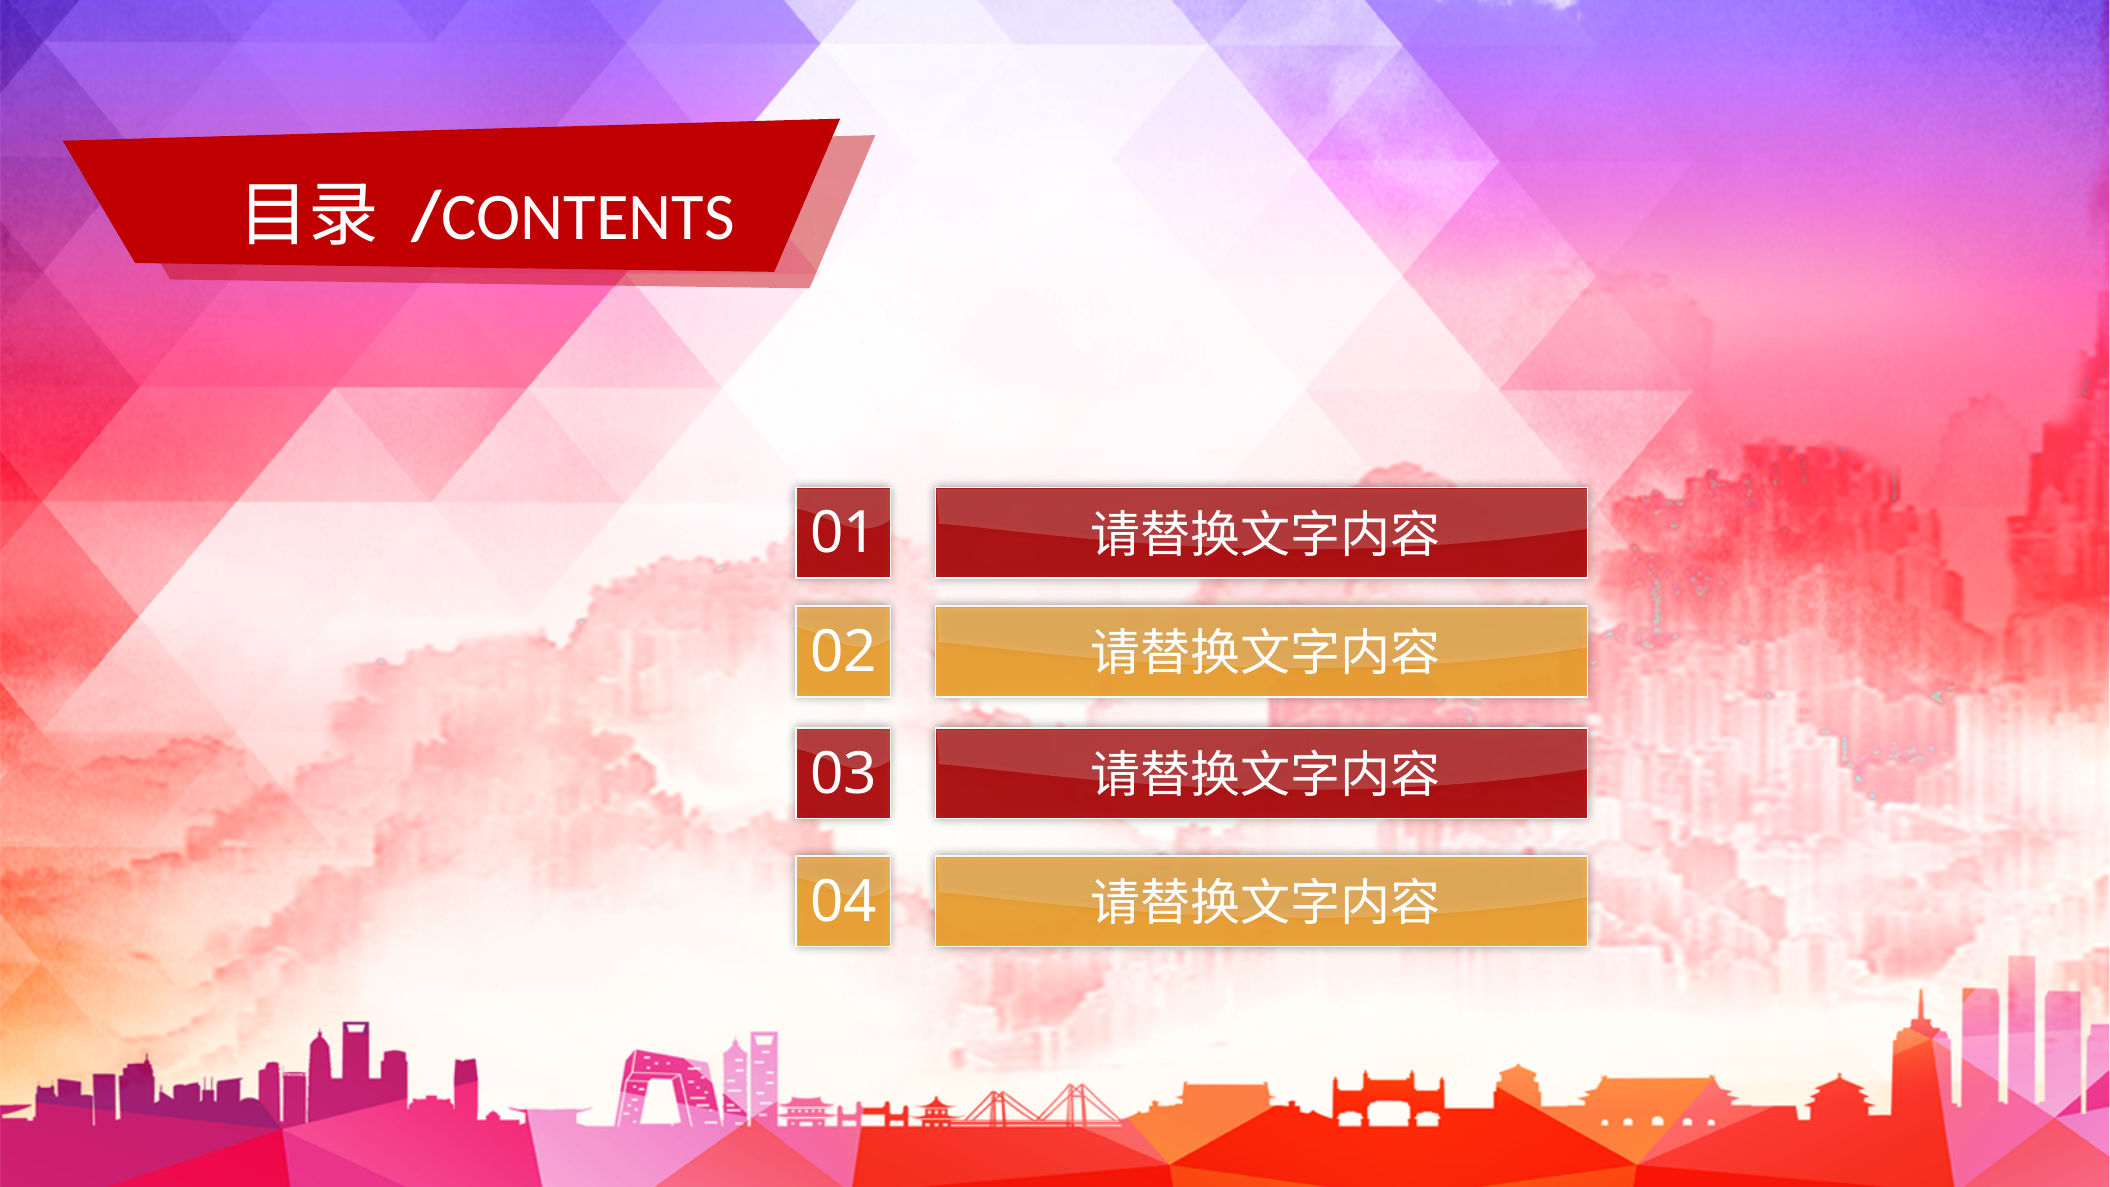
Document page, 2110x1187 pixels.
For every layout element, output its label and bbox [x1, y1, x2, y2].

text_box [789, 486, 891, 579]
text_box [935, 727, 1589, 819]
text_box [935, 487, 1589, 579]
text_box [62, 118, 876, 289]
text_box [789, 855, 891, 947]
text_box [789, 727, 891, 819]
text_box [789, 605, 891, 697]
text_box [935, 605, 1589, 697]
picture [0, 0, 2110, 1187]
text_box [935, 855, 1589, 947]
